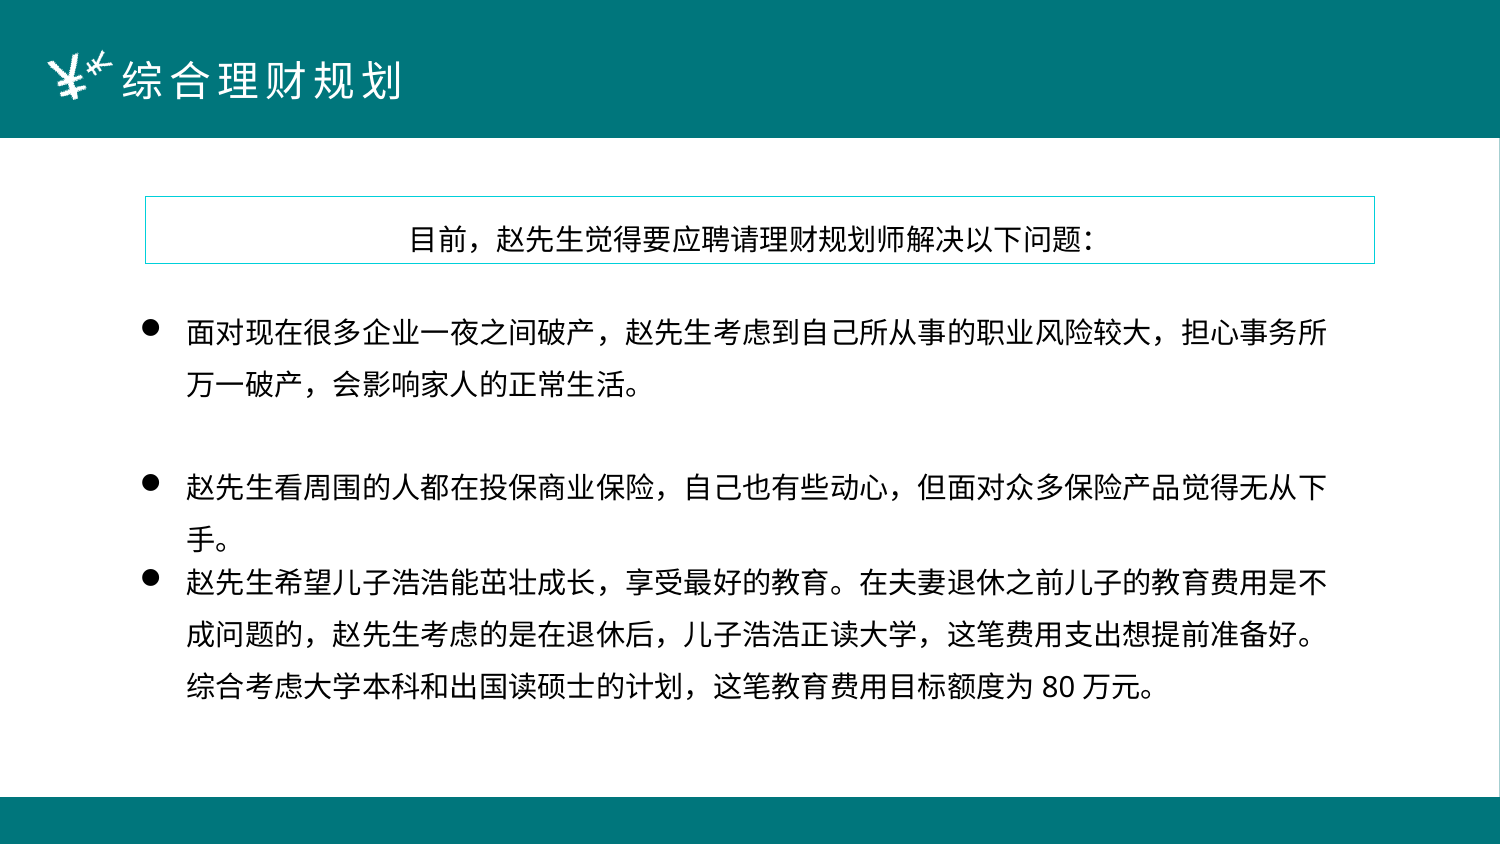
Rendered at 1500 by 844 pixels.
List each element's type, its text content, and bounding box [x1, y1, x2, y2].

text_box 赵先生希望儿子浩浩能茁壮成长，享受最好的教育。在夫妻退休之前儿子的教育费用是不成问题的，赵先生考虑的是在退休后，儿子浩浩正读大学，这笔费用支出想提前准备好。综合考虑大学本科和出国读硕士的计划，这笔教育费用目标额度为80万元。 [124, 539, 1372, 711]
text_box 面对现在很多企业一夜之间破产，赵先生考虑到自己所从事的职业风险较大，担心事务所万一破产，会影响家人的正常生活。 [124, 289, 1372, 409]
text_box 目前，赵先生觉得要应聘请理财规划师解决以下问题： [145, 196, 1375, 264]
text_box 赵先生看周围的人都在投保商业保险，自己也有些动心，但面对众多保险产品觉得无从下手。 [124, 445, 1372, 539]
